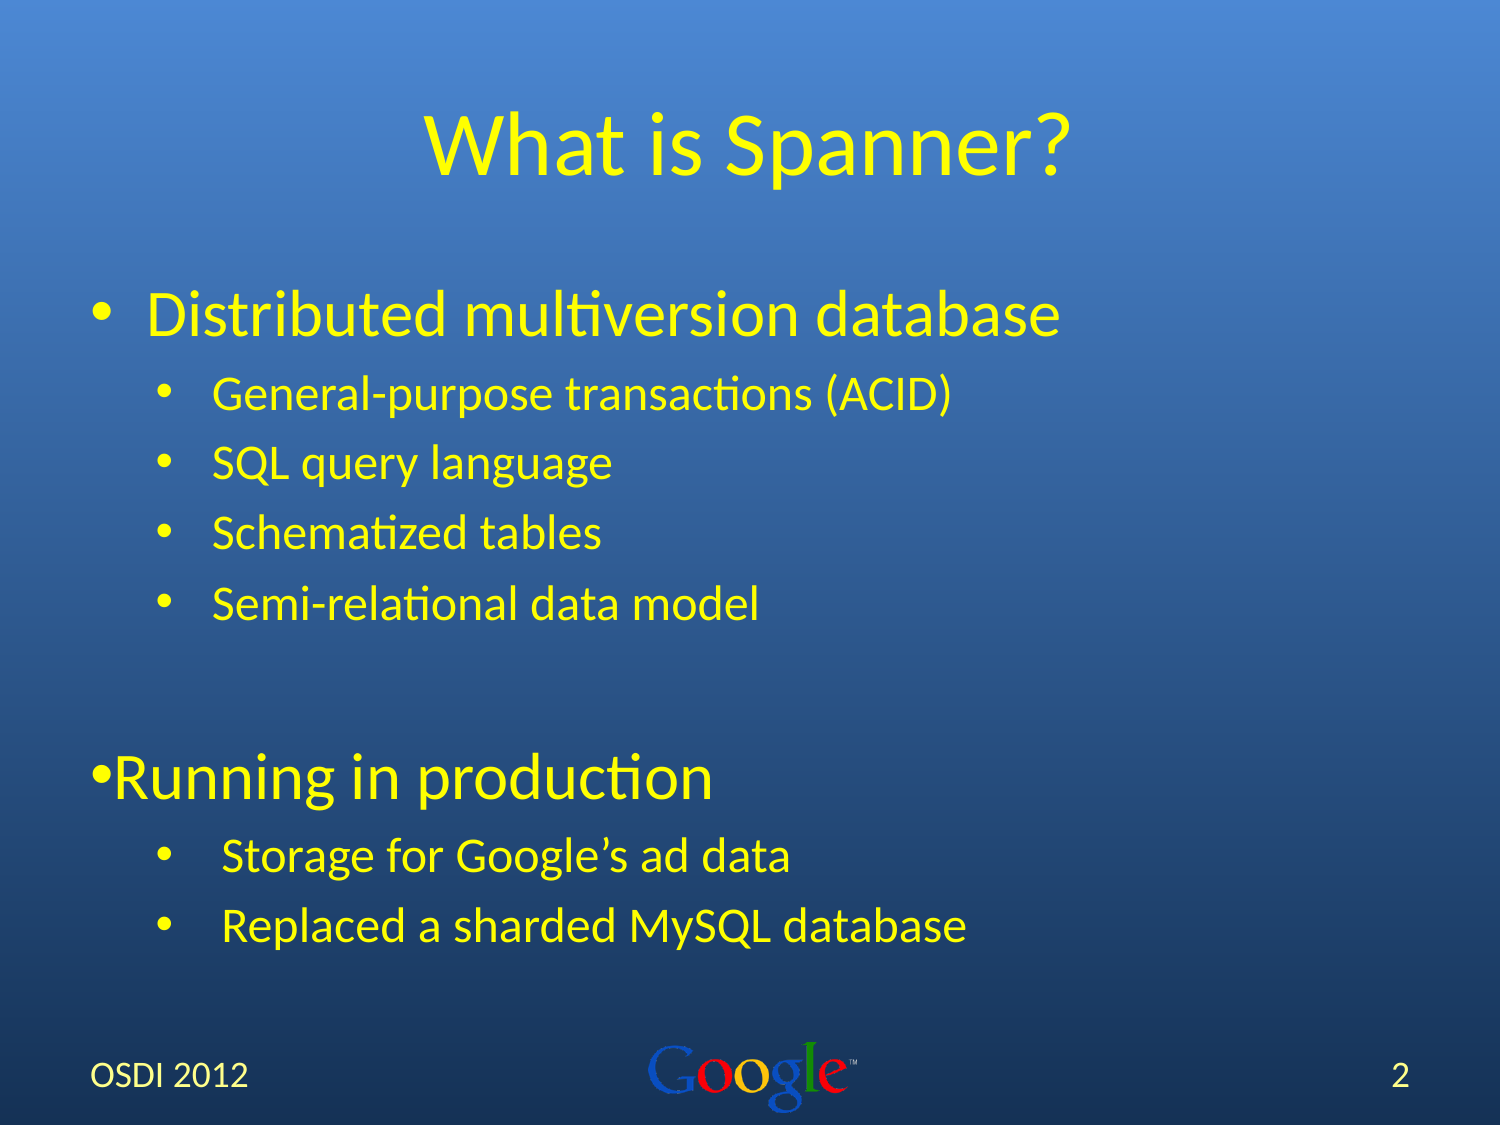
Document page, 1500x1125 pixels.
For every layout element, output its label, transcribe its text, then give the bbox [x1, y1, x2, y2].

picture [648, 1042, 857, 1113]
title What is Spanner? [75, 45, 1425, 233]
list Distributed multiversion database General-purpose transactions (ACID) SQL query language Schematized tables Semi-relational data model Running in production Storage for Google’s ad data Replaced a sharded MySQL database [75, 262, 1425, 1005]
slide_number 2 [1074, 1042, 1425, 1103]
slide_number OSDI 2012 [75, 1042, 425, 1103]
